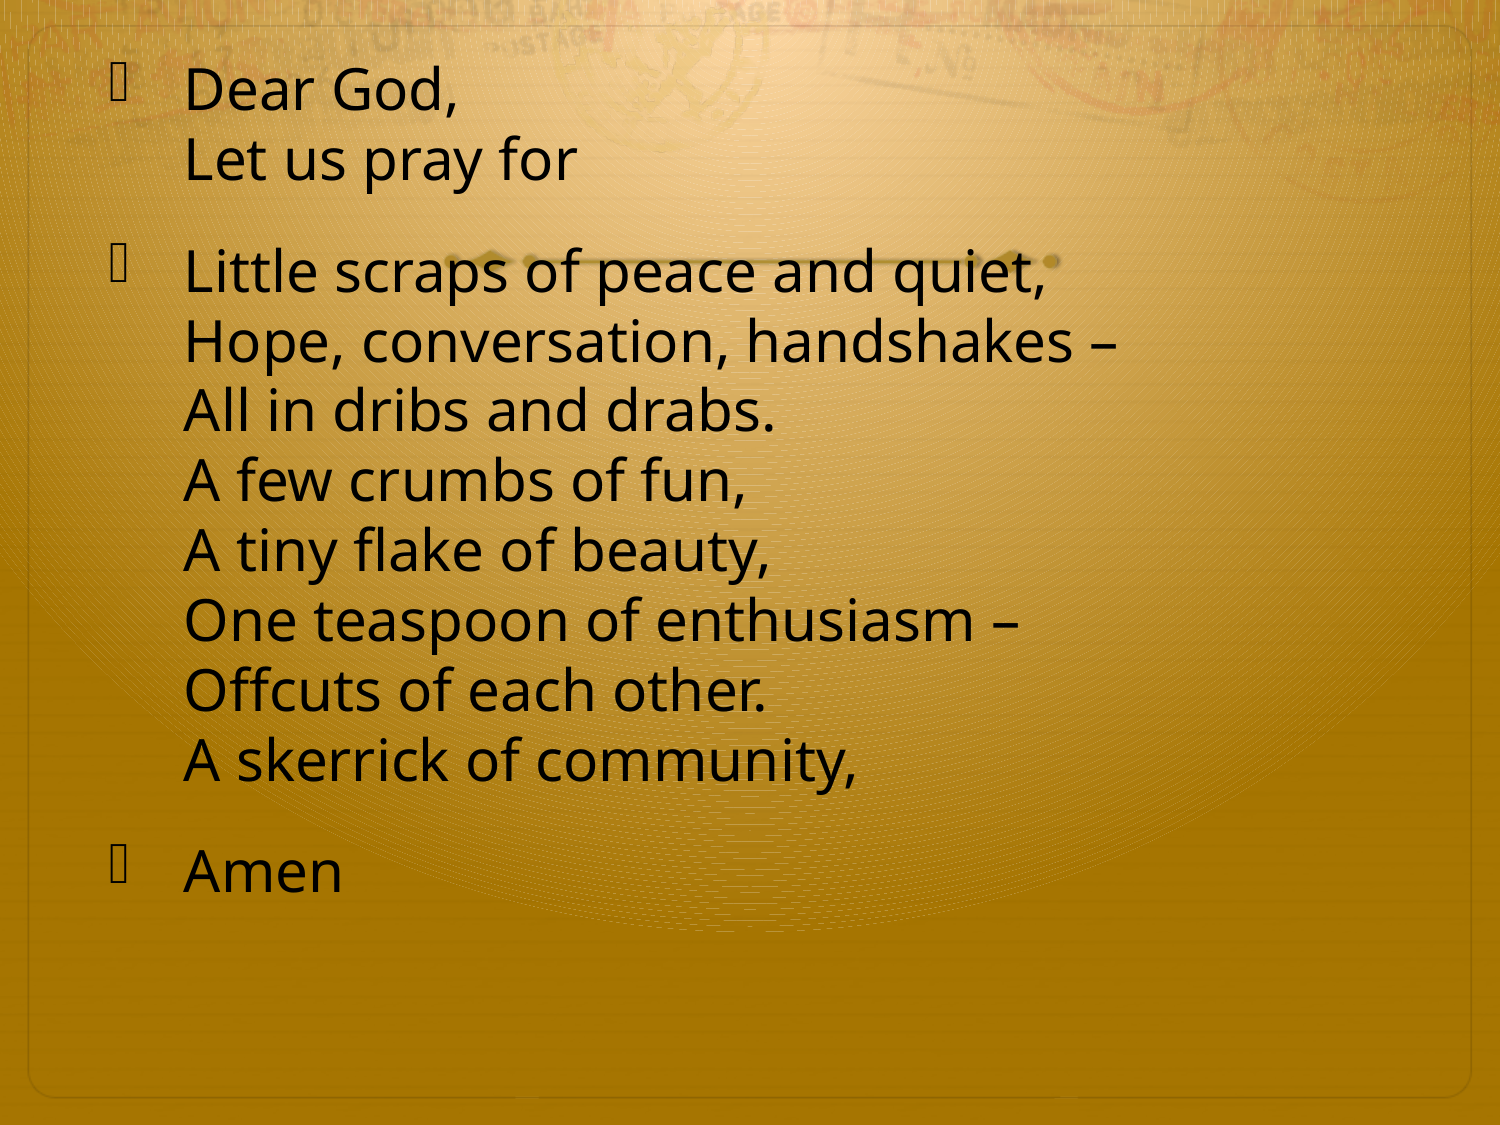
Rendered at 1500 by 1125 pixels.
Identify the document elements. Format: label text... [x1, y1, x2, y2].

picture [0, 0, 1500, 1125]
list Dear God, Let us pray for Little scraps of peace and quiet, Hope, conversation, handshakes – All in dribs and drabs. A few crumbs of fun, A tiny flake of beauty, One teaspoon of enthusiasm – Offcuts of each other. A skerrick of community, Amen [93, 45, 1407, 988]
